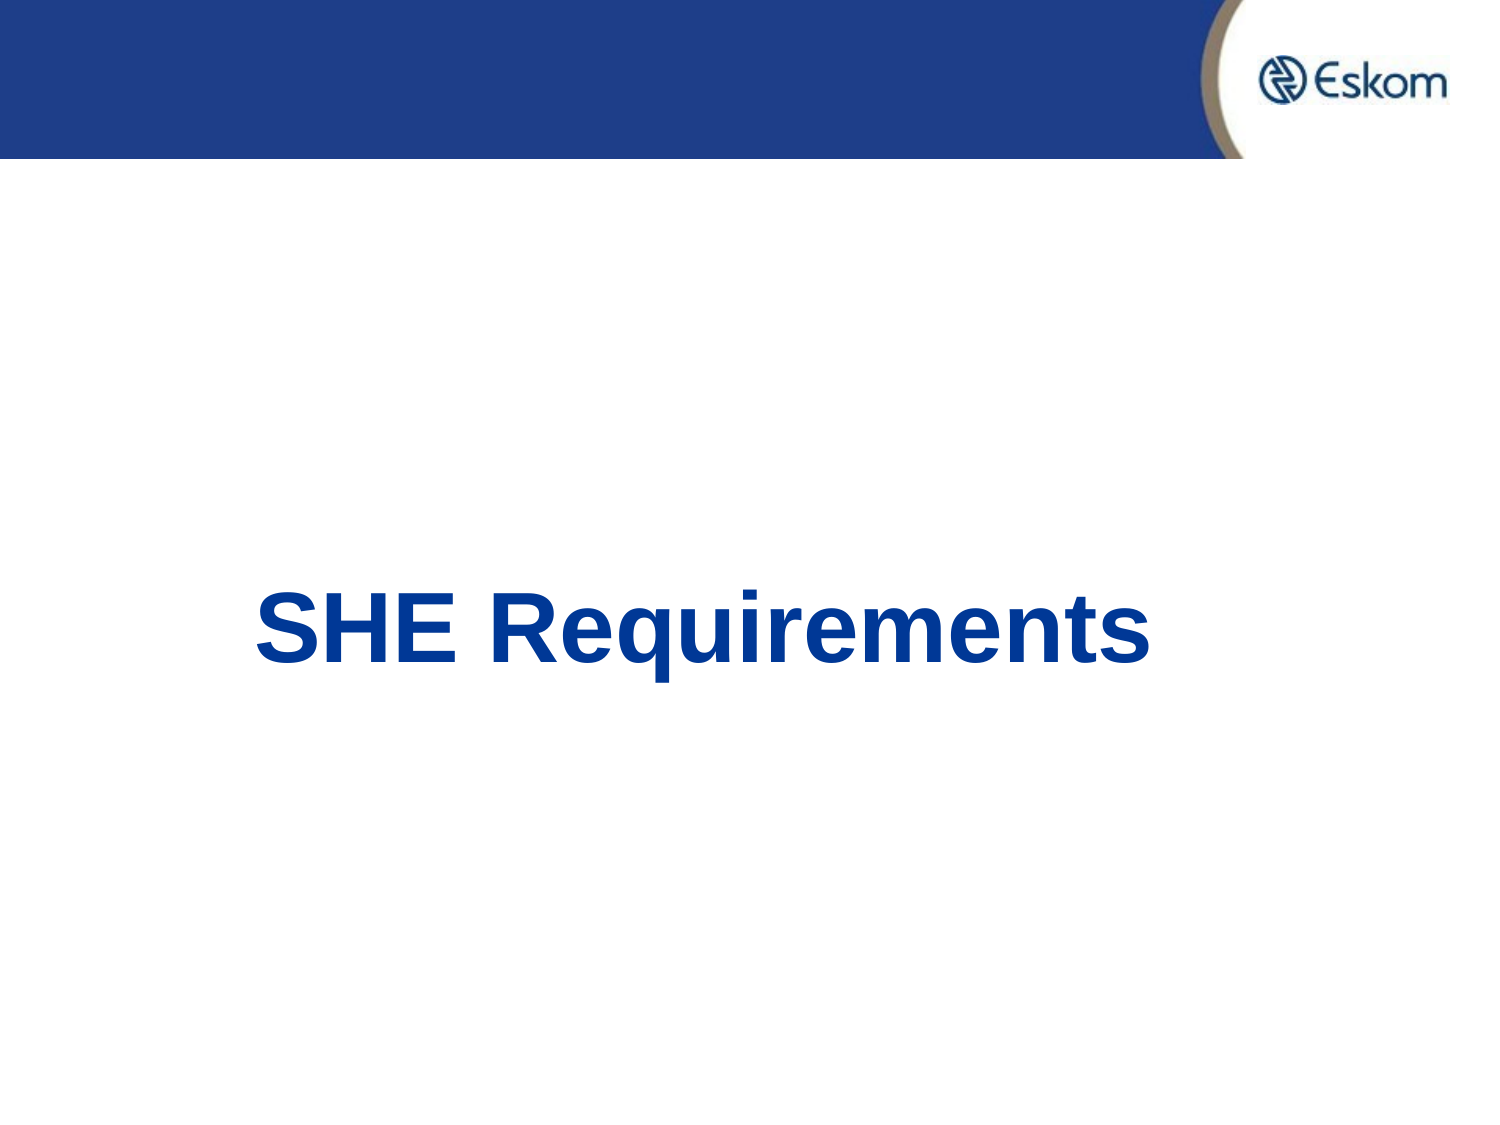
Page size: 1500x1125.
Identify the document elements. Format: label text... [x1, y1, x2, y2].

list SHE Requirements [216, 562, 1192, 684]
picture [0, 0, 1246, 159]
picture [1257, 55, 1450, 105]
